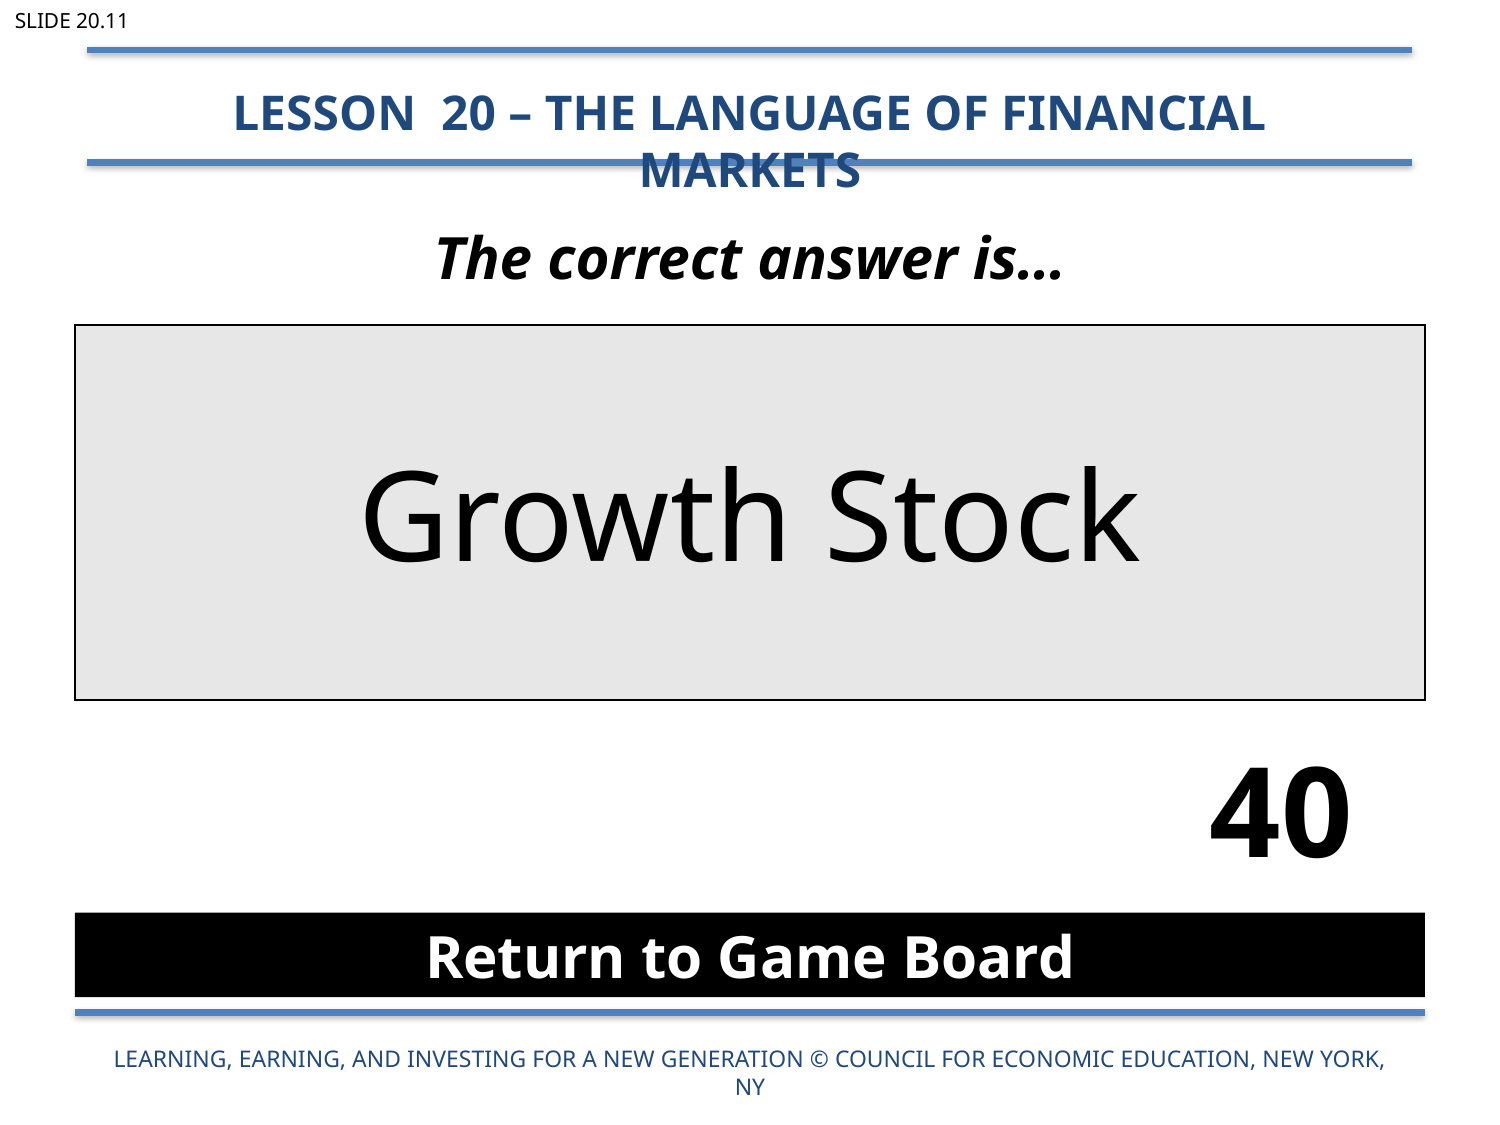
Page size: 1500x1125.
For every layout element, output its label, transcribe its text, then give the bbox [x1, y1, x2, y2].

text_box Lesson 20 – The Language of Financial Markets [125, 74, 1375, 161]
table_header Growth Stock [76, 350, 1424, 699]
title The correct answer is… [75, 162, 1425, 350]
text_box Slide 20.11 [0, 0, 213, 40]
text_box Return to Game Board [74, 912, 1425, 998]
text_box 40 [1162, 724, 1400, 890]
